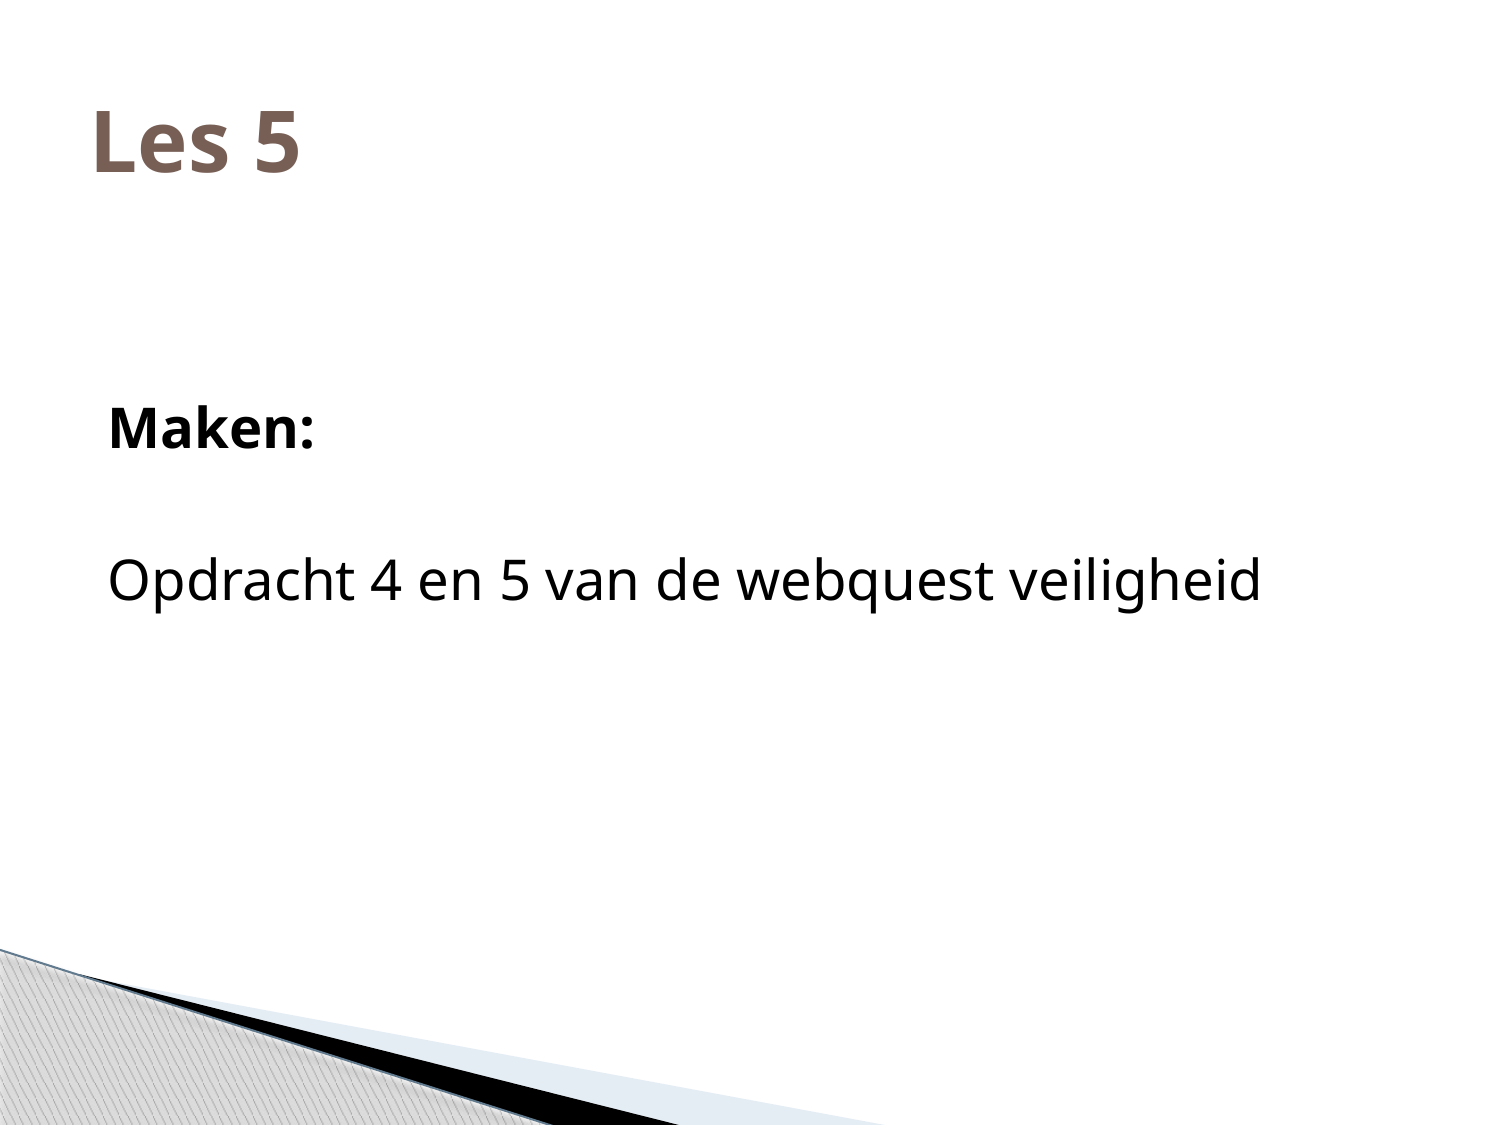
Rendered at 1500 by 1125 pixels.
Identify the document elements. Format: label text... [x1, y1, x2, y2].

title Les 5 [75, 45, 1425, 233]
list Maken: Opdracht 4 en 5 van de webquest veiligheid [75, 385, 1425, 986]
